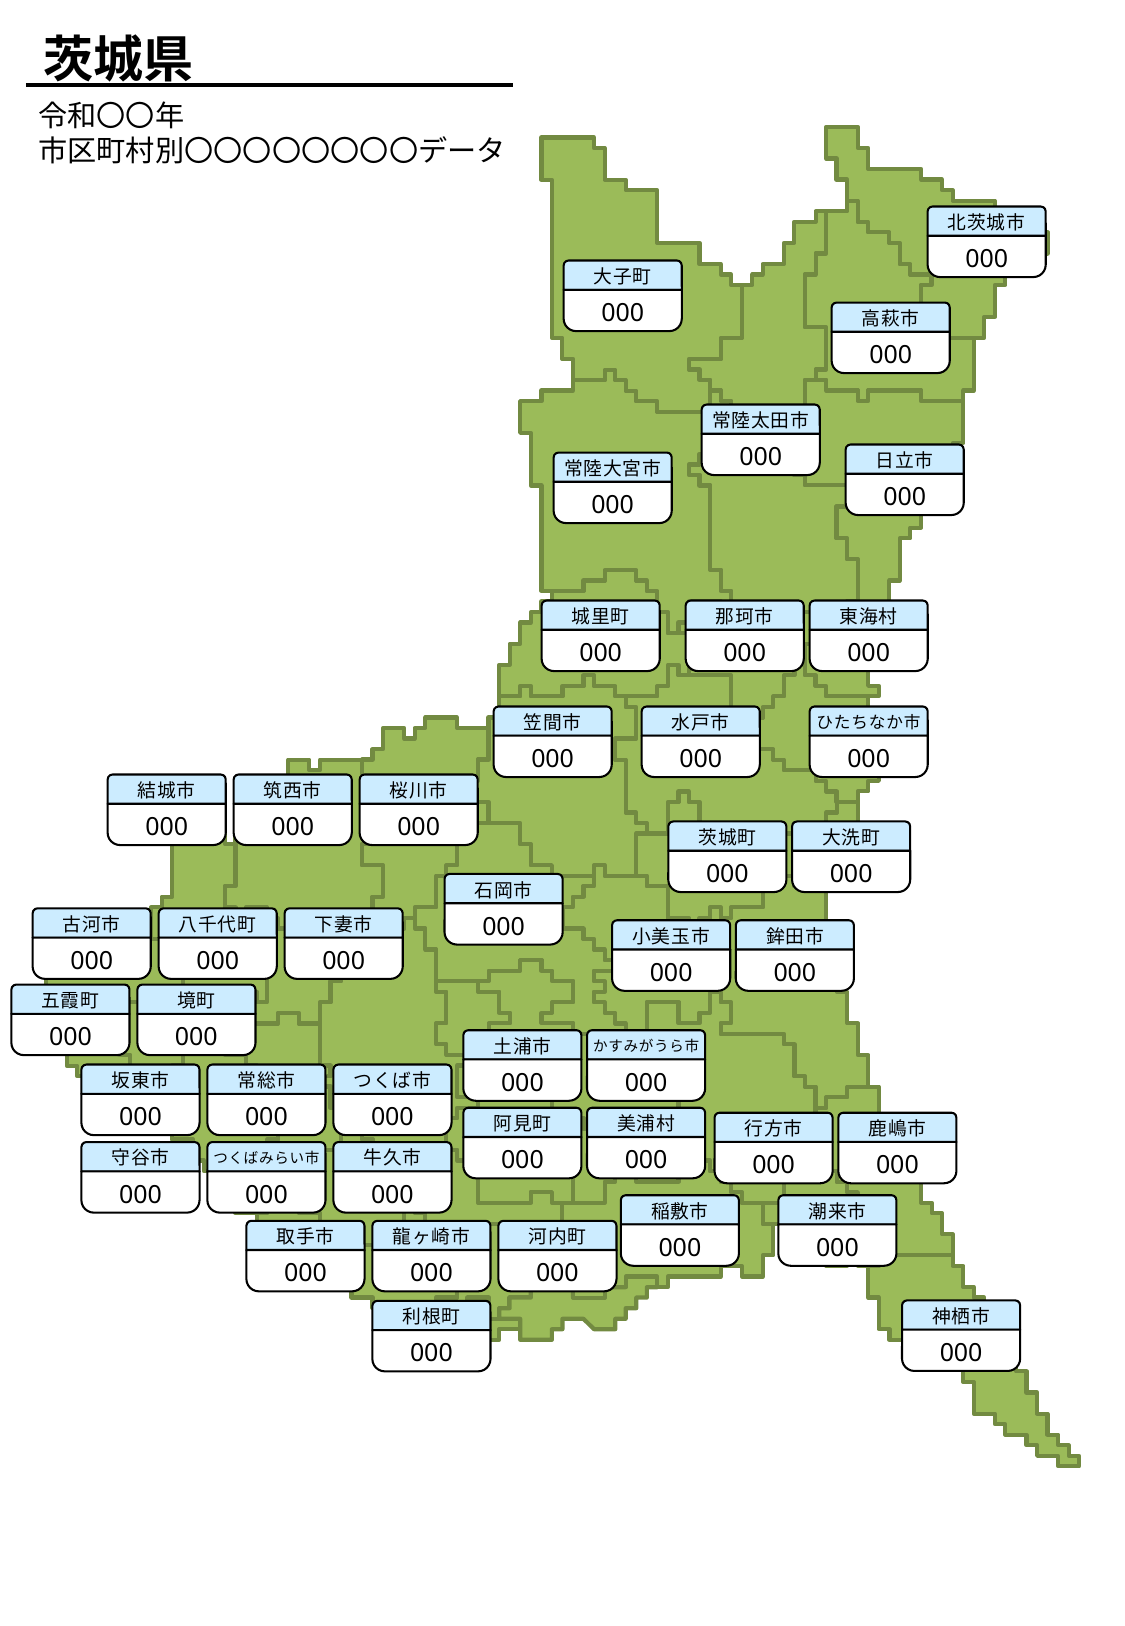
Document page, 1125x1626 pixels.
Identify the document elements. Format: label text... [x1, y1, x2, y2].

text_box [45, 126, 1080, 1467]
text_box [493, 706, 612, 778]
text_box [444, 873, 563, 945]
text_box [831, 302, 950, 374]
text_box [735, 920, 855, 992]
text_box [284, 908, 403, 980]
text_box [541, 600, 660, 672]
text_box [107, 774, 226, 846]
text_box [838, 1112, 957, 1184]
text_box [233, 774, 352, 846]
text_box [372, 1220, 491, 1292]
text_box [563, 260, 682, 332]
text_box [137, 984, 256, 1056]
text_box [81, 1064, 200, 1136]
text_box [685, 600, 805, 672]
text_box 茨城県 [28, 20, 208, 83]
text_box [701, 404, 821, 476]
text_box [927, 206, 1046, 278]
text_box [586, 1030, 706, 1102]
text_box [791, 821, 911, 893]
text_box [809, 706, 928, 778]
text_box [11, 984, 130, 1056]
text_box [463, 1107, 582, 1179]
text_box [778, 1195, 897, 1267]
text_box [81, 1141, 200, 1213]
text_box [620, 1195, 740, 1267]
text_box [372, 1300, 491, 1372]
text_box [611, 920, 731, 992]
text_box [498, 1220, 617, 1292]
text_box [845, 444, 964, 516]
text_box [359, 774, 478, 846]
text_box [158, 908, 277, 980]
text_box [668, 821, 787, 893]
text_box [586, 1107, 706, 1179]
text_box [641, 706, 761, 778]
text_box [901, 1300, 1021, 1372]
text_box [246, 1220, 365, 1292]
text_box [207, 1141, 326, 1213]
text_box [809, 600, 928, 672]
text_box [463, 1030, 582, 1102]
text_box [32, 908, 151, 980]
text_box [333, 1141, 452, 1213]
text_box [553, 452, 672, 524]
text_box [333, 1064, 452, 1136]
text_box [714, 1112, 833, 1184]
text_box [207, 1064, 326, 1136]
text_box 令和〇〇年 市区町村別〇〇〇〇〇〇〇〇データ [23, 89, 522, 175]
